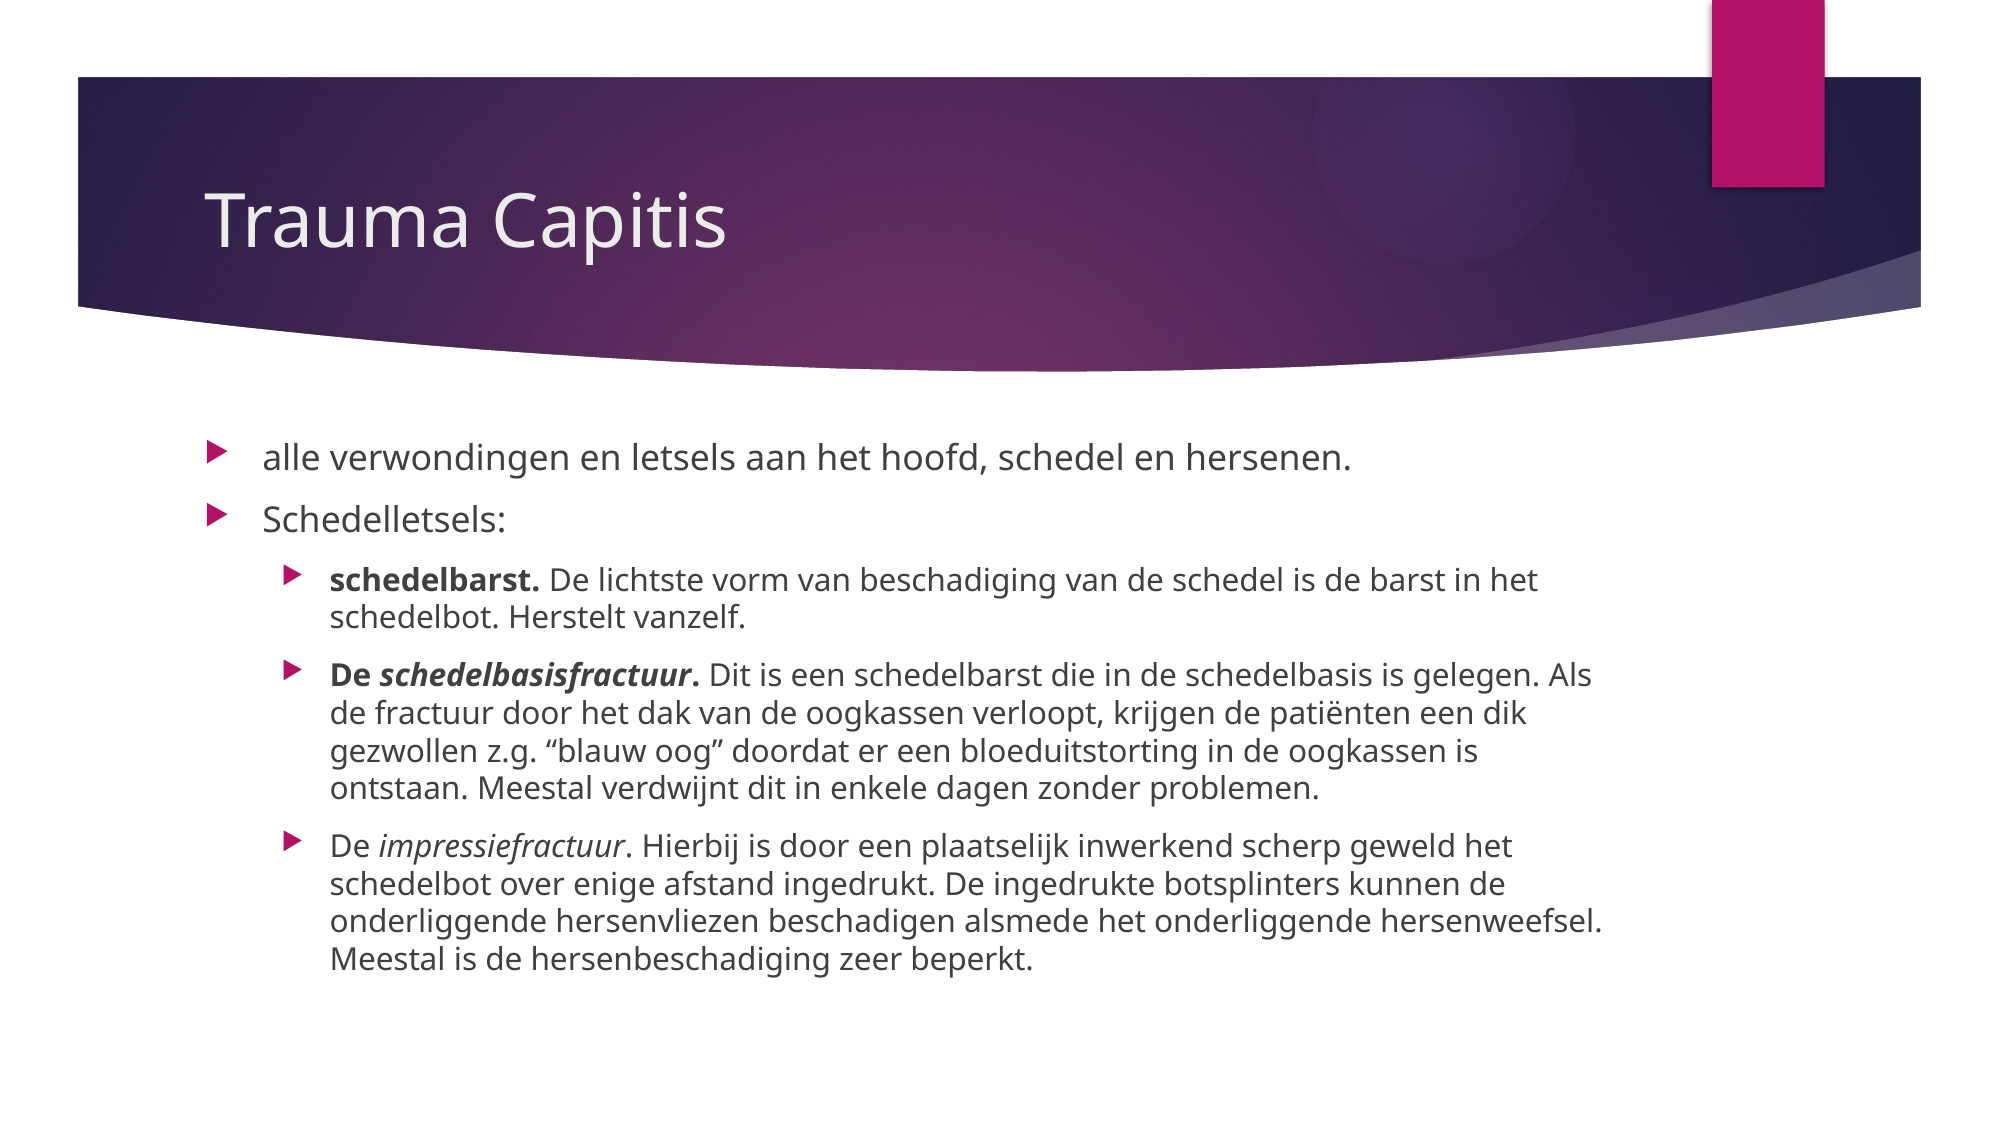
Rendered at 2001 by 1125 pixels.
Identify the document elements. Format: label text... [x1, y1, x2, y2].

list alle verwondingen en letsels aan het hoofd, schedel en hersenen. Schedelletsels: schedelbarst. De lichtste vorm van beschadiging van de schedel is de barst in het schedelbot. Herstelt vanzelf. De schedelbasisfractuur. Dit is een schedelbarst die in de schedelbasis is gelegen. Als de fractuur door het dak van de oogkassen verloopt, krijgen de patiënten een dik gezwollen z.g. “blauw oog” doordat er een bloeduitstorting in de oogkassen is ontstaan. Meestal verdwijnt dit in enkele dagen zonder problemen. De impressiefractuur. Hierbij is door een plaatselijk inwerkend scherp geweld het schedelbot over enige afstand ingedrukt. De ingedrukte botsplinters kunnen de onderliggende hersenvliezen beschadigen alsmede het onderliggende hersenweefsel. Meestal is de hersenbeschadiging zeer beperkt. [189, 427, 1638, 988]
title Trauma Capitis [189, 159, 1627, 276]
